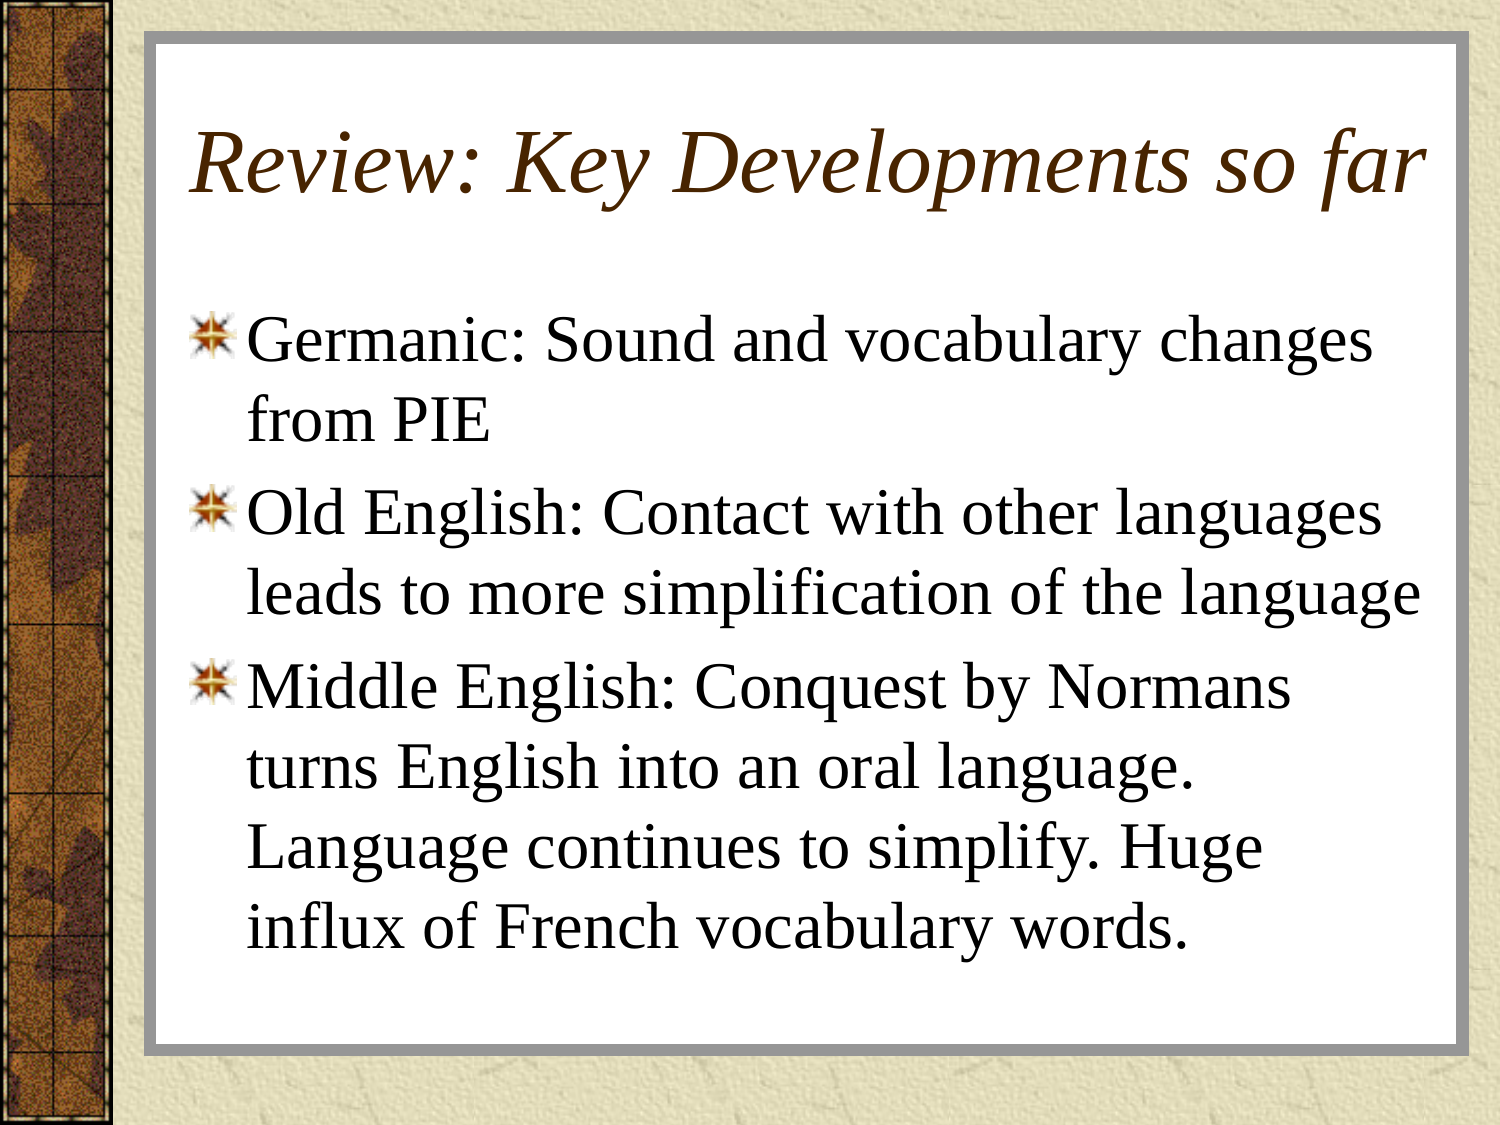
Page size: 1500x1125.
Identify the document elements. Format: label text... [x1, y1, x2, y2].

picture [0, 0, 1500, 1125]
list Germanic: Sound and vocabulary changes from PIE Old English: Contact with other languages leads to more simplification of the language Middle English: Conquest by Normans turns English into an oral language. Language continues to simplify. Huge influx of French vocabulary words. [174, 287, 1450, 963]
title Review: Key Developments so far [174, 62, 1450, 250]
